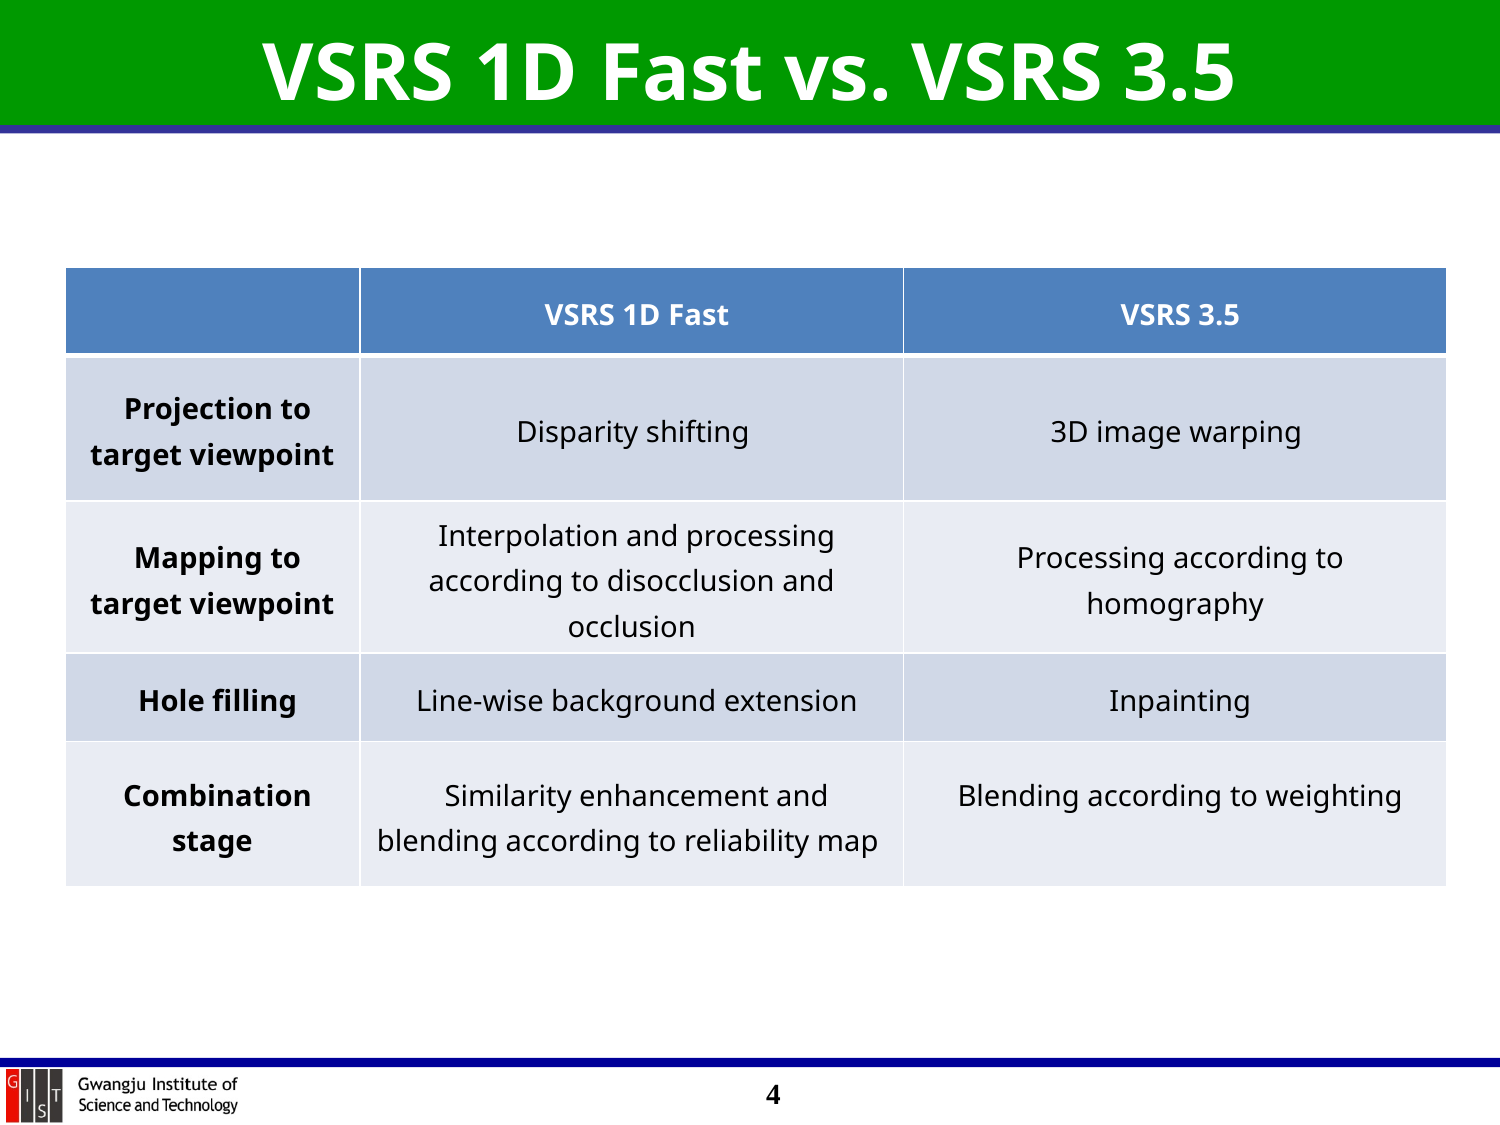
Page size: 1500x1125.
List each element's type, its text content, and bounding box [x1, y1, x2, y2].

table_cell Inpainting [904, 654, 1446, 741]
table_cell Hole filling [66, 654, 359, 741]
title VSRS 1D Fast vs. VSRS 3.5 [0, 12, 1500, 126]
table_header [66, 268, 359, 353]
table_cell Interpolation and processing according to disocclusion and occlusion [361, 502, 903, 652]
table_cell Blending according to weighting [904, 742, 1446, 886]
table_cell Projection to target viewpoint [66, 358, 359, 500]
table_cell 3D image warping [904, 358, 1446, 500]
table_header VSRS 3.5 [904, 268, 1446, 353]
table_header VSRS 1D Fast [361, 268, 903, 353]
table_cell Disparity shifting [361, 358, 903, 500]
picture [6, 1069, 238, 1123]
table_cell Line-wise background extension [361, 654, 903, 741]
table_cell Mapping to target viewpoint [66, 502, 359, 652]
table_cell Processing according to homography [904, 502, 1446, 652]
table_cell Combination stage [66, 742, 359, 886]
table_cell Similarity enhancement and blending according to reliability map [361, 742, 903, 886]
slide_number 4 [598, 1063, 949, 1123]
